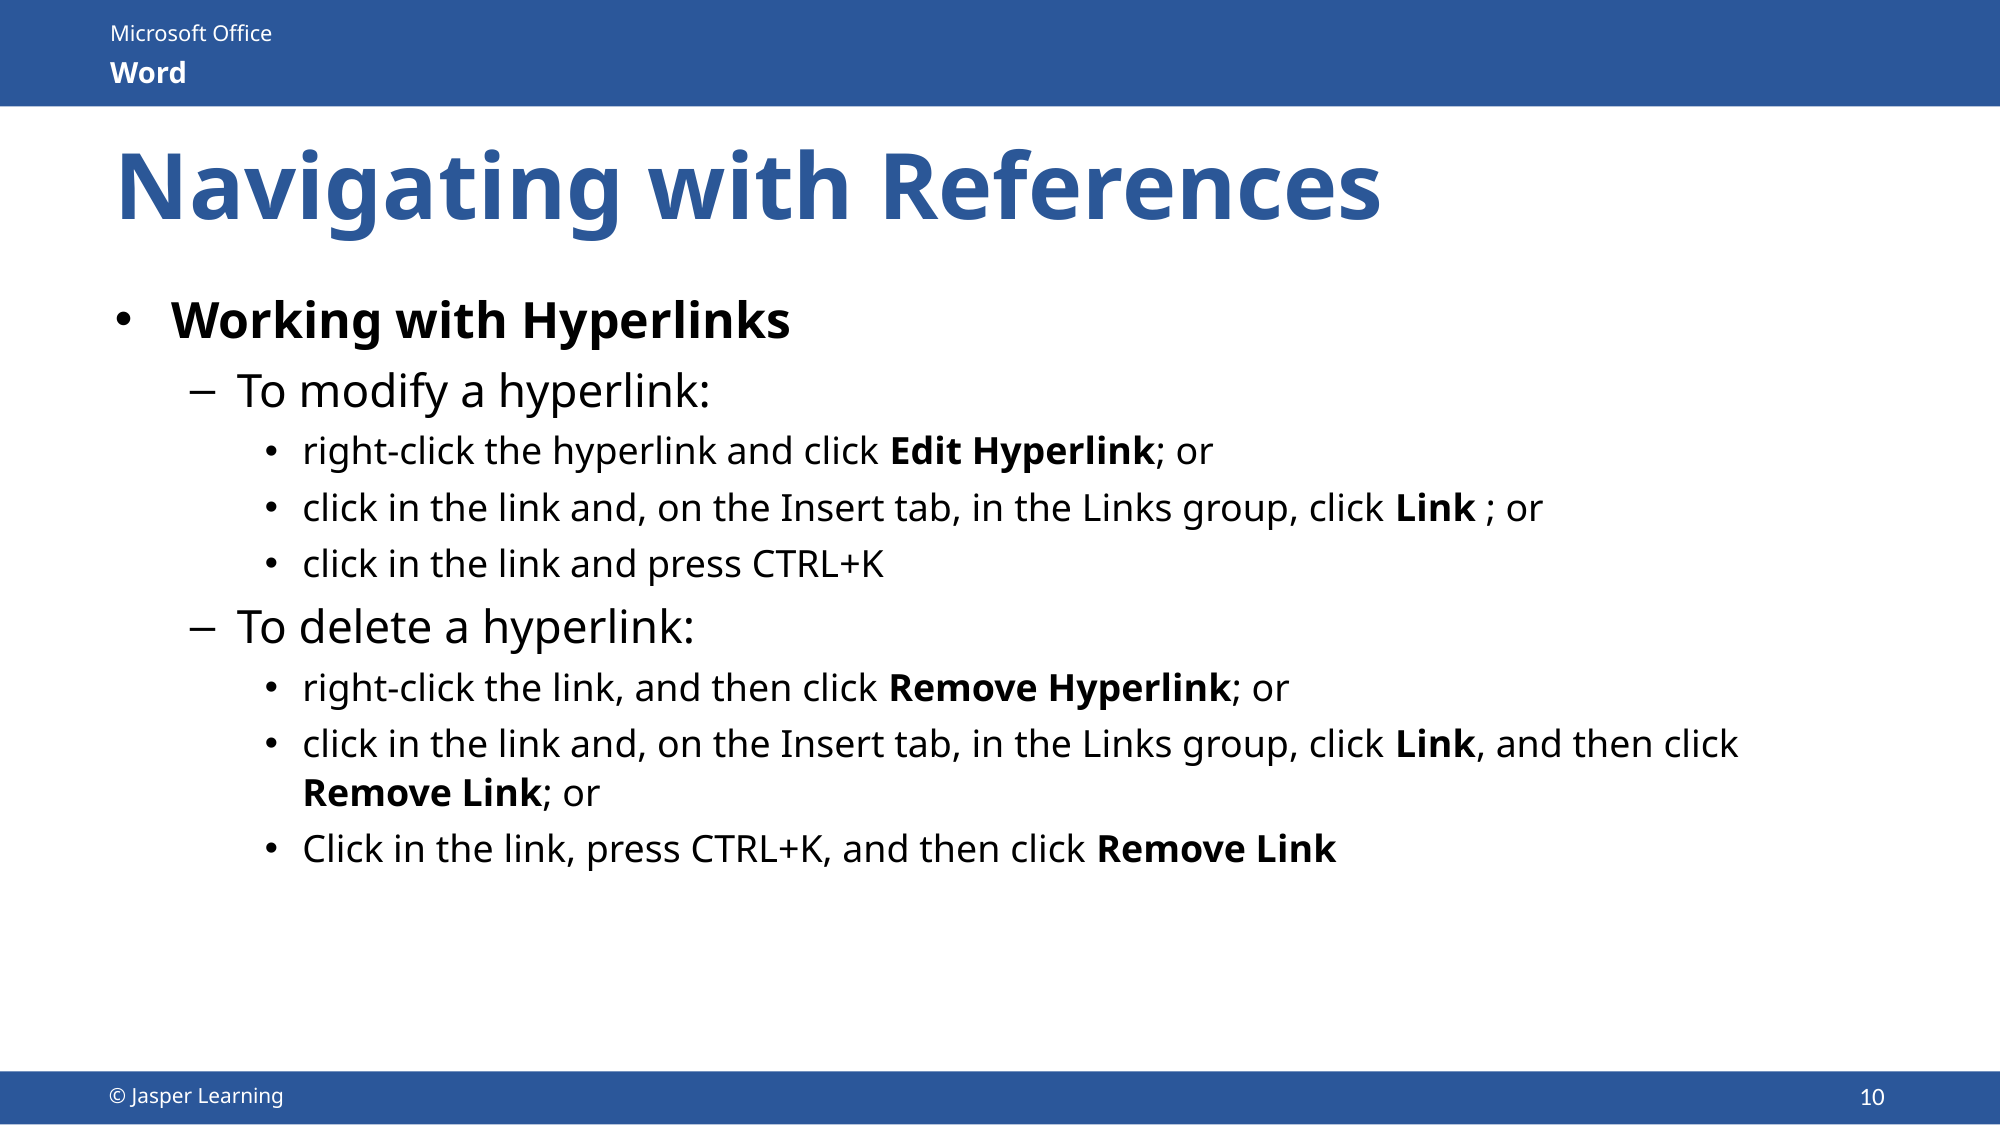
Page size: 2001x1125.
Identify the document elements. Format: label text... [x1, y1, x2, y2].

title Navigating with References [99, 118, 1866, 248]
list Working with Hyperlinks To modify a hyperlink: right-click the hyperlink and click Edit Hyperlink; or click in the link and, on the Insert tab, in the Links group, click Link ; or click in the link and press CTRL+K To delete a hyperlink: right-click the link, and then click Remove Hyperlink; or click in the link and, on the Insert tab, in the Links group, click Link, and then click Remove Link; or Click in the link, press CTRL+K, and then click Remove Link [99, 275, 1900, 1034]
slide_number 10 [1433, 1065, 1900, 1125]
footer © Jasper Learning [94, 1066, 769, 1125]
